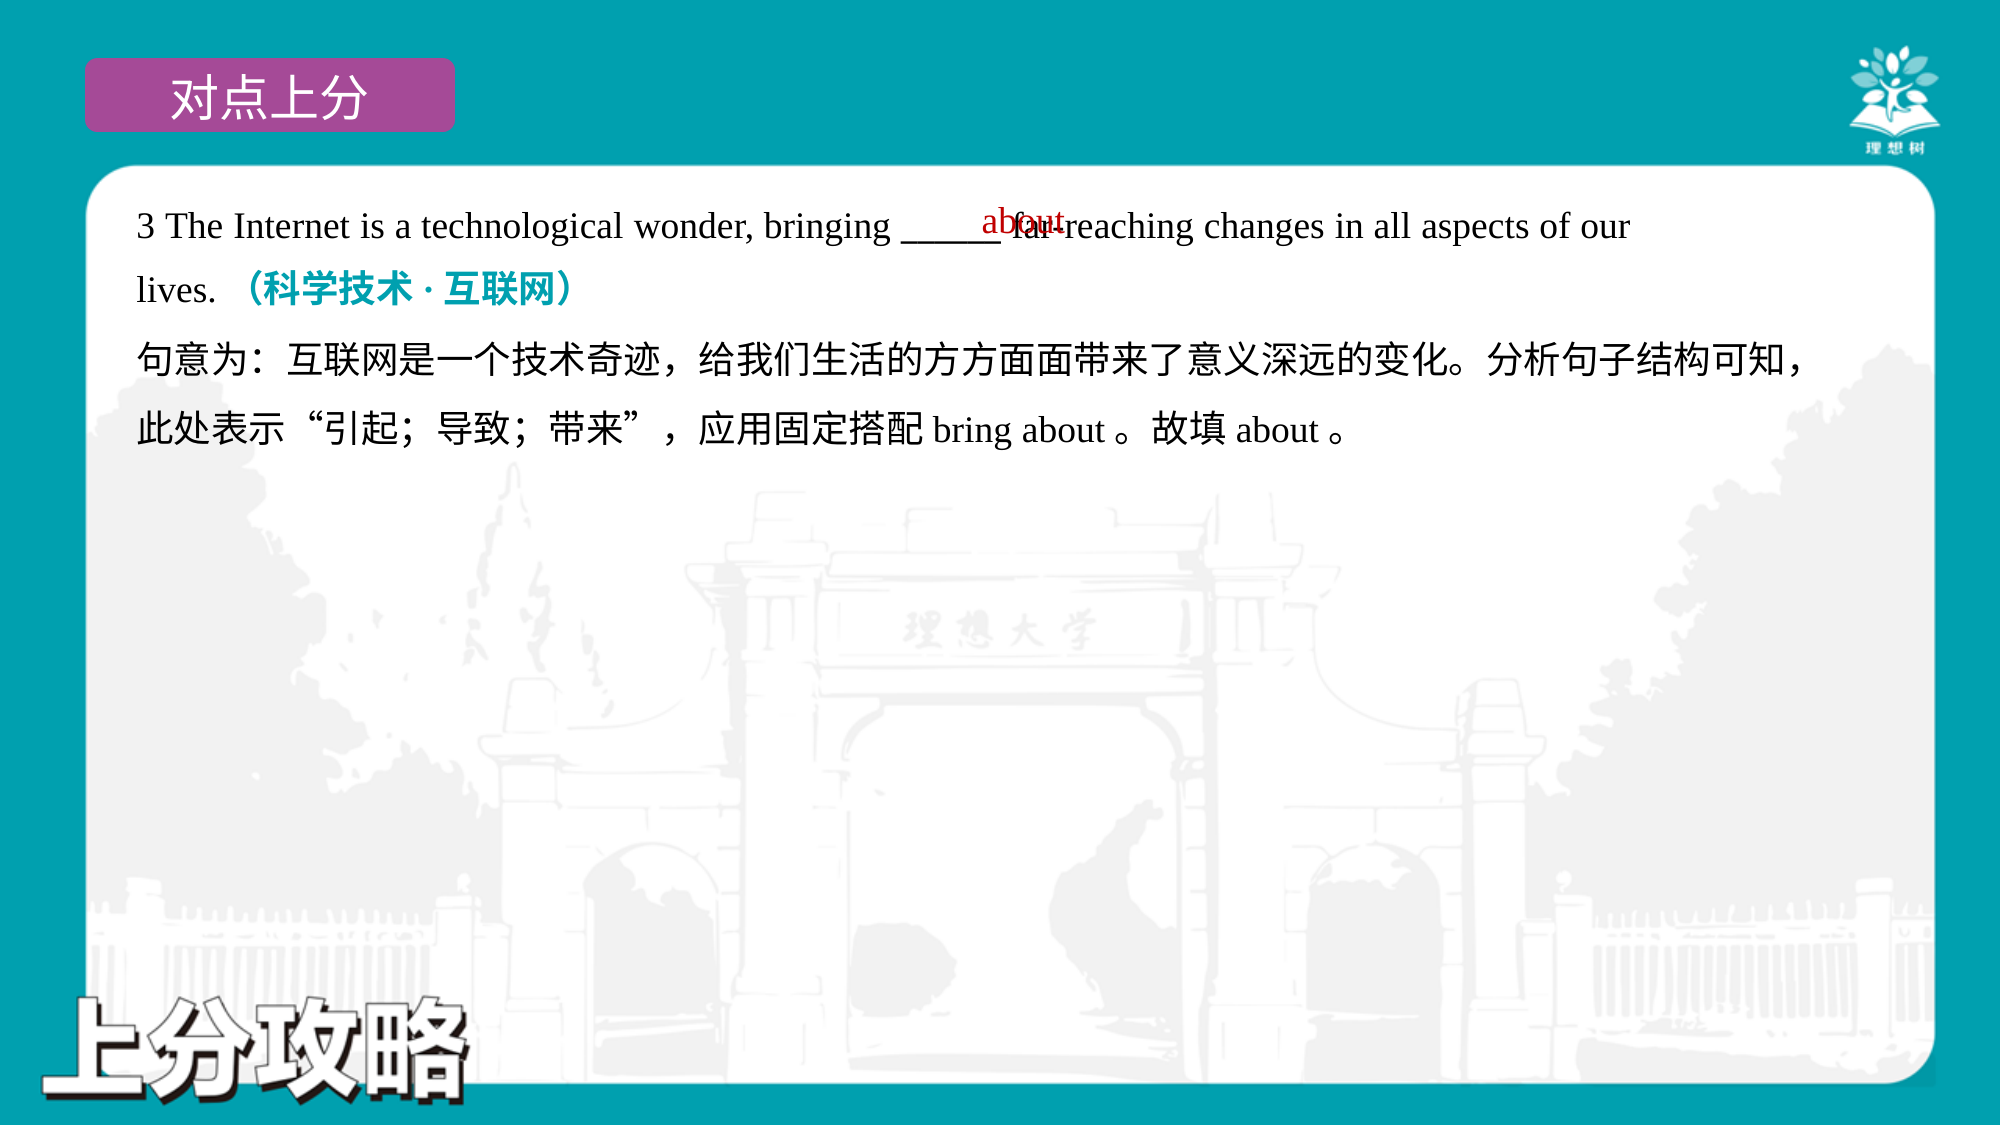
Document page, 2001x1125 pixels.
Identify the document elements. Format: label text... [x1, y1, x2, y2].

text_box 3 The Internet is a technological wonder, bringing ______ far-reaching changes in all aspects of our lives.（科学技术·互联网） [136, 176, 1865, 304]
text_box 句意为：互联网是一个技术奇迹，给我们生活的方方面面带来了意义深远的变化。分析句子结构可知， 此处表示“引起；导致；带来”，应用固定搭配bring about。故填about。 [136, 312, 1865, 439]
picture [0, 0, 2000, 1125]
text_box about [968, 172, 1079, 234]
